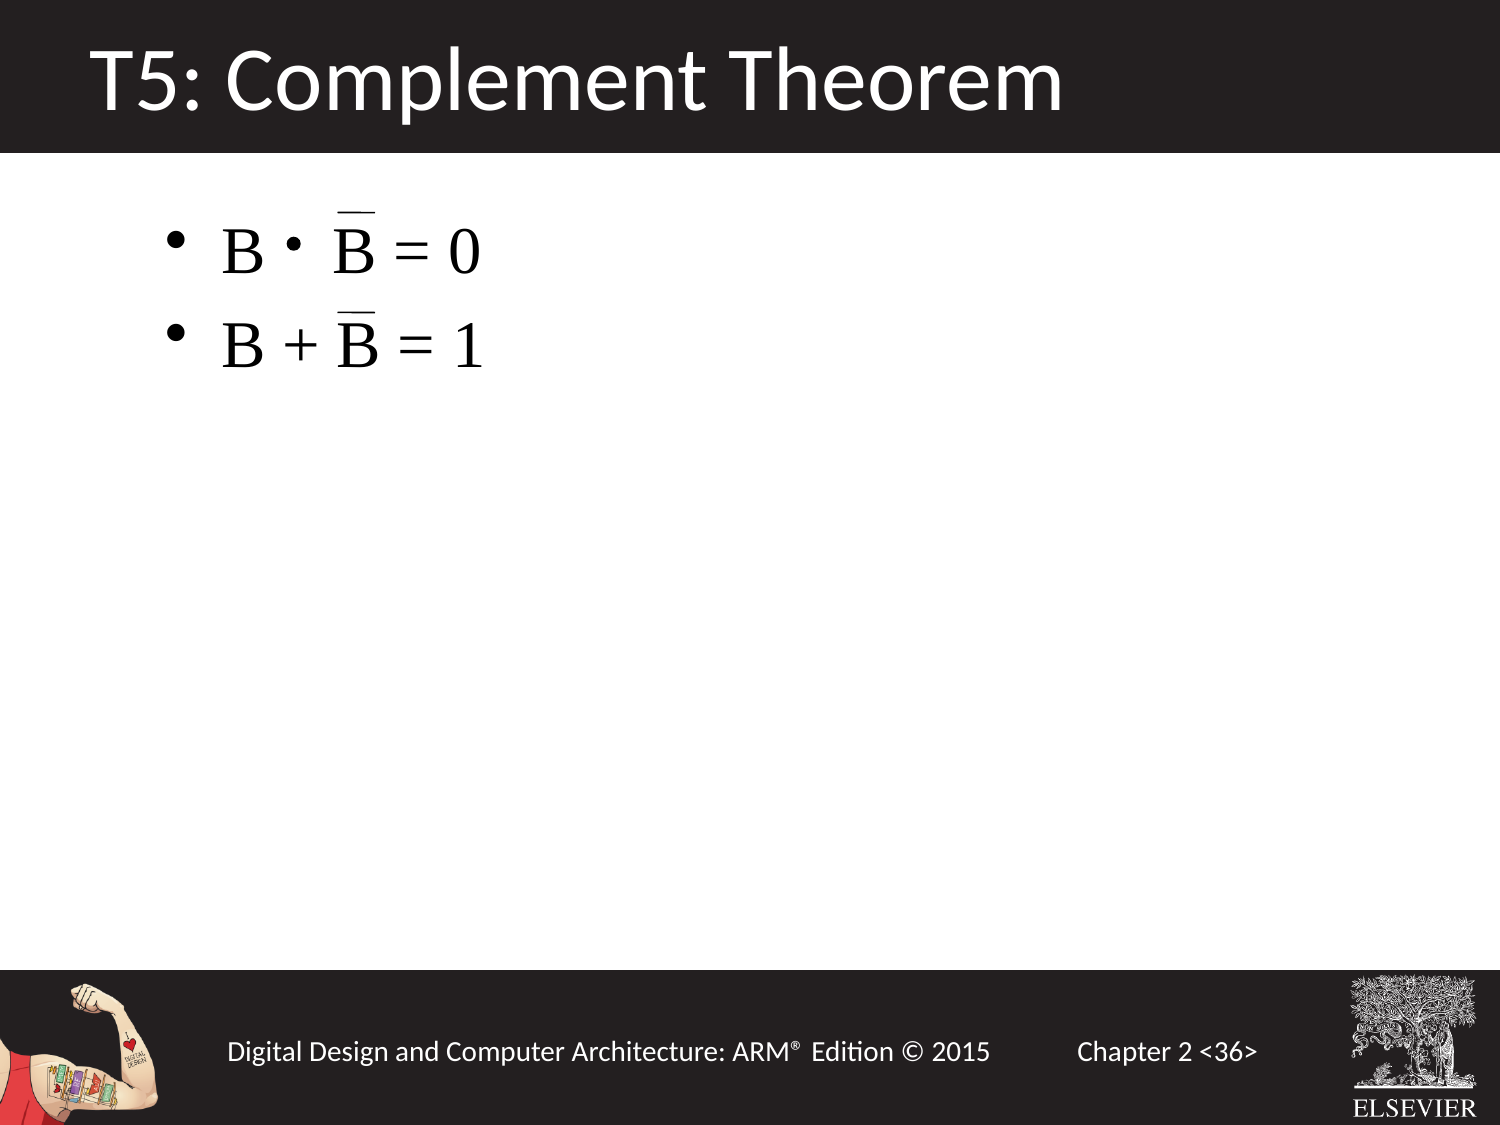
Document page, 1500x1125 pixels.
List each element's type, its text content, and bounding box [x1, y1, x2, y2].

text_box [287, 237, 300, 250]
picture [0, 979, 163, 1125]
text_box B B = 0 B + B = 1 [150, 199, 1450, 1013]
picture [1350, 974, 1477, 1117]
text_box T5: Complement Theorem [75, 11, 1375, 136]
